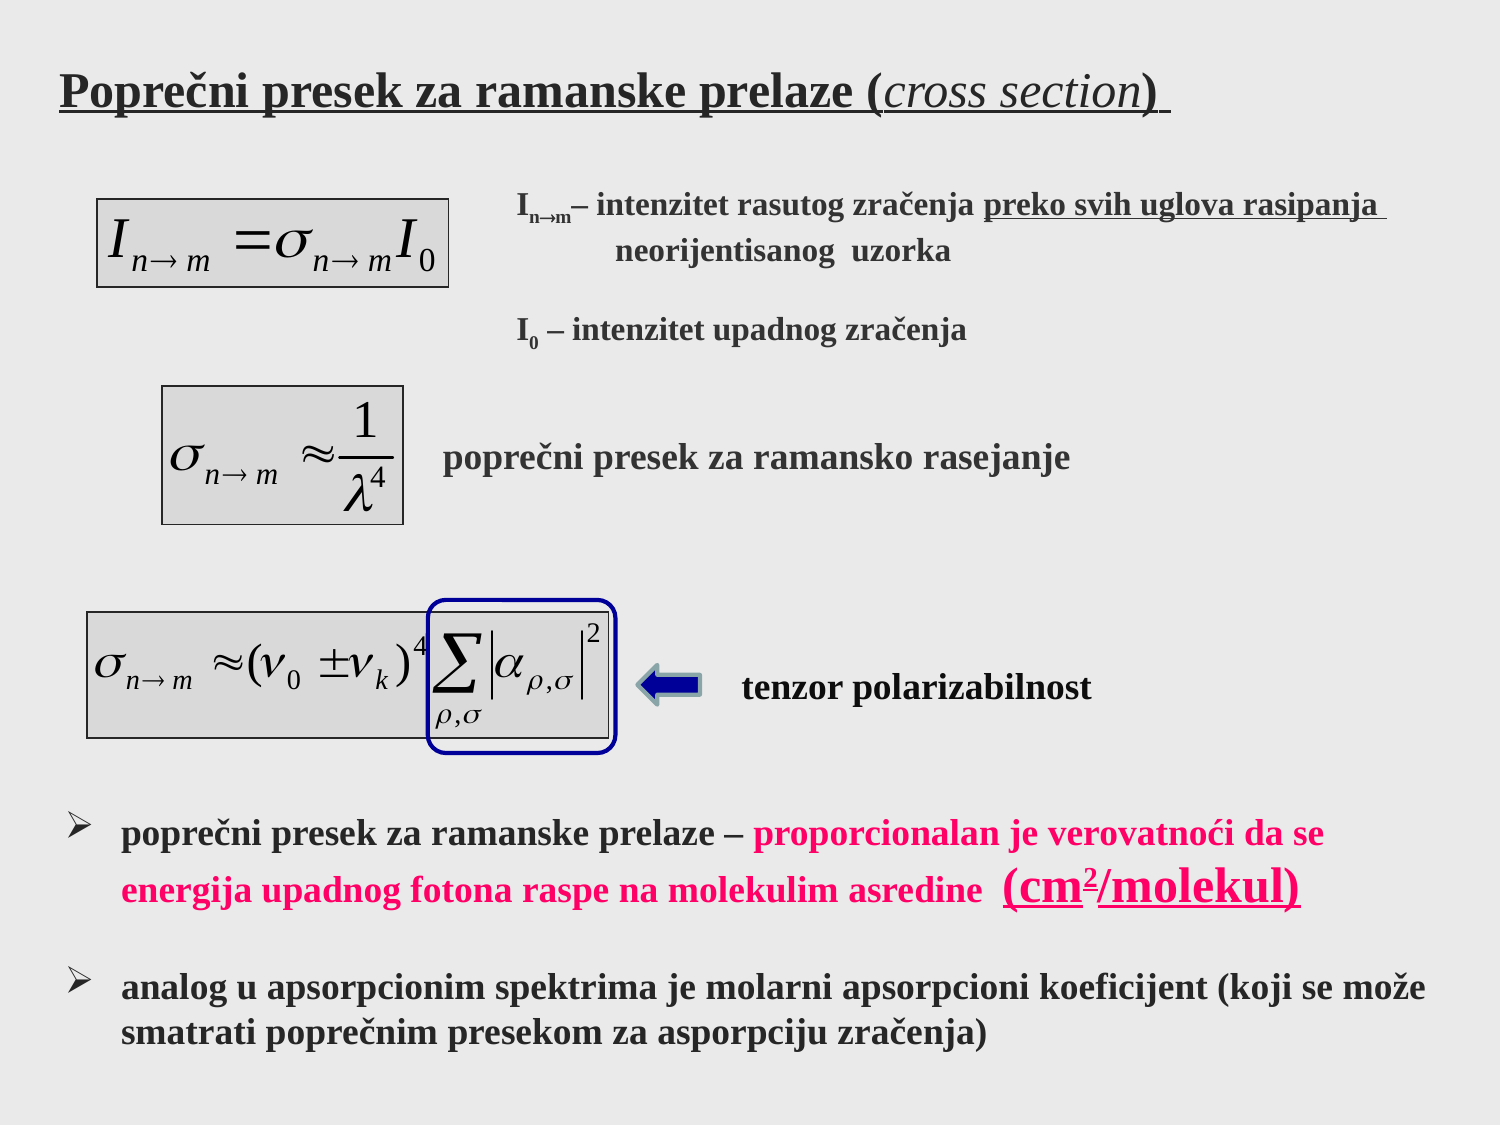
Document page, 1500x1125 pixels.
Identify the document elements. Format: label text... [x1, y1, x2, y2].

text_box Inm– intenzitet rasutog zračenja preko svih uglova rasipanja neorijentisanog uzorka I0 – intenzitet upadnog zračenja [501, 174, 1402, 401]
text_box poprečni presek za ramansko rasejanje [428, 424, 1096, 485]
text_box tenzor polarizabilnost [726, 654, 1117, 715]
text_box poprečni presek za ramanske prelaze – proporcionalan je verovatnoći da se energija upadnog fotona raspe na molekulim asredine (cm2/molekul) analog u apsorpcionim spektrima je molarni apsorpcioni koeficijent (koji se može smatrati poprečnim presekom za asporpciju zračenja) [49, 800, 1475, 1060]
text_box [427, 597, 618, 756]
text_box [87, 612, 608, 738]
text_box Poprečni presek za ramanske prelaze (cross section) [44, 49, 1186, 125]
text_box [97, 199, 449, 287]
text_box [162, 386, 403, 525]
text_box [635, 662, 703, 707]
